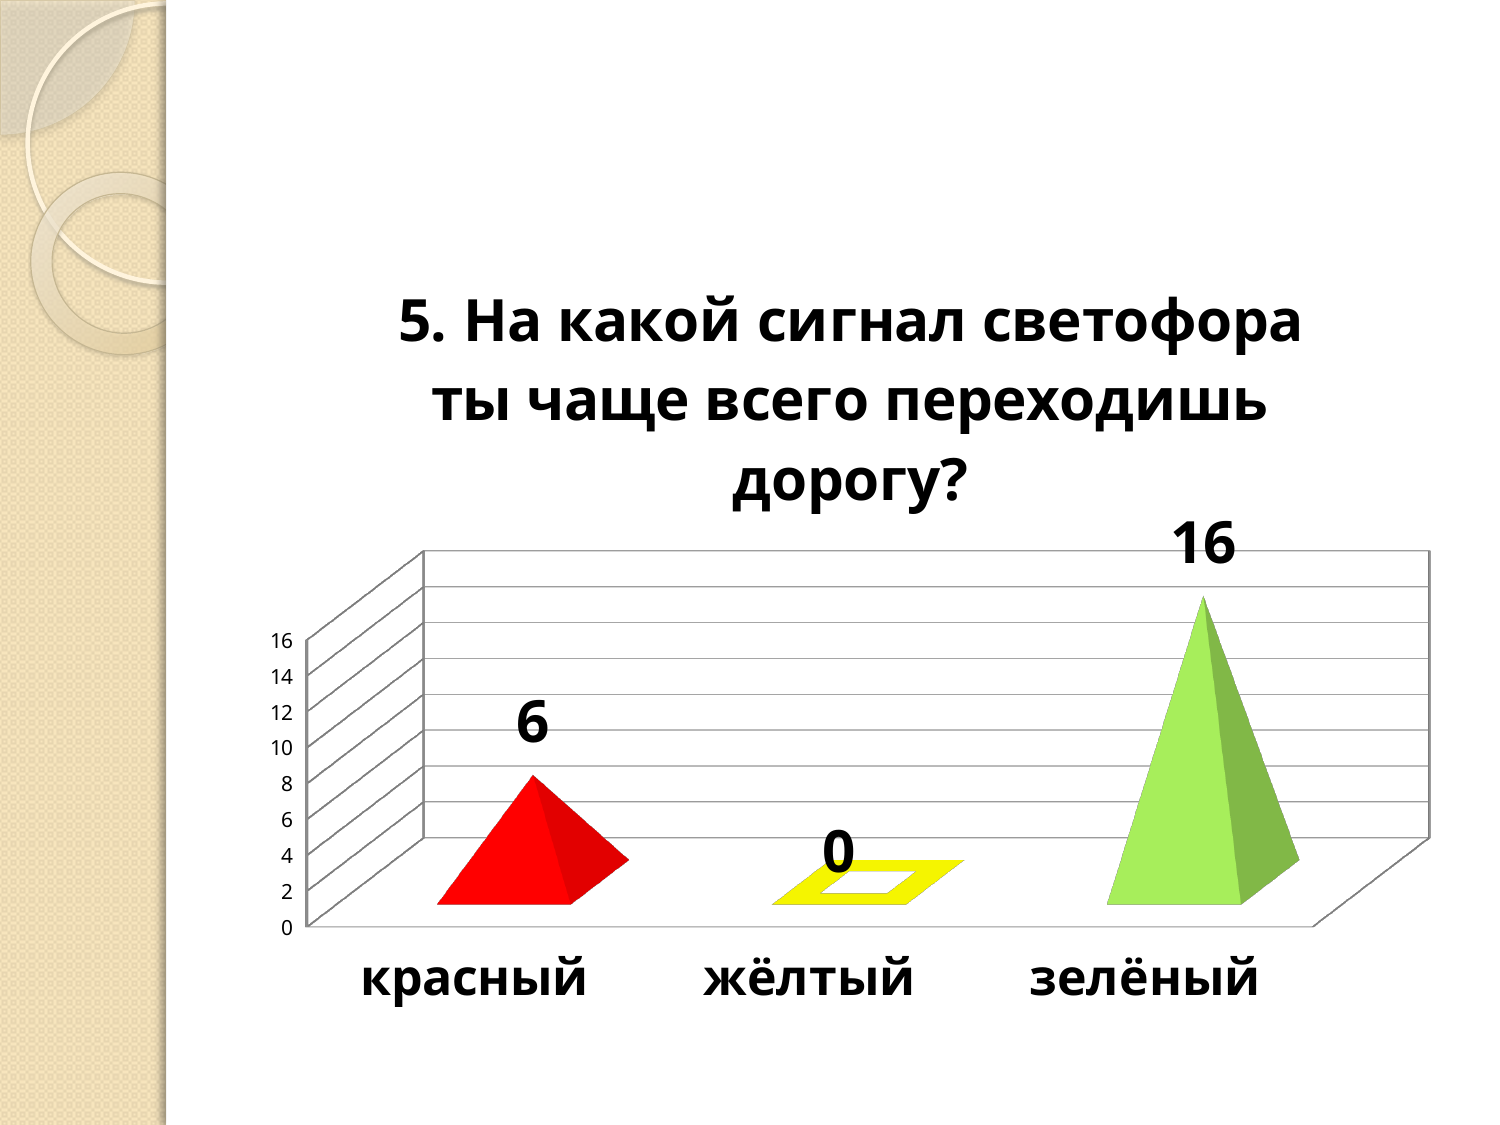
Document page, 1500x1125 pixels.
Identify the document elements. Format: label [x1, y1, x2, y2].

chart [235, 237, 1466, 1026]
